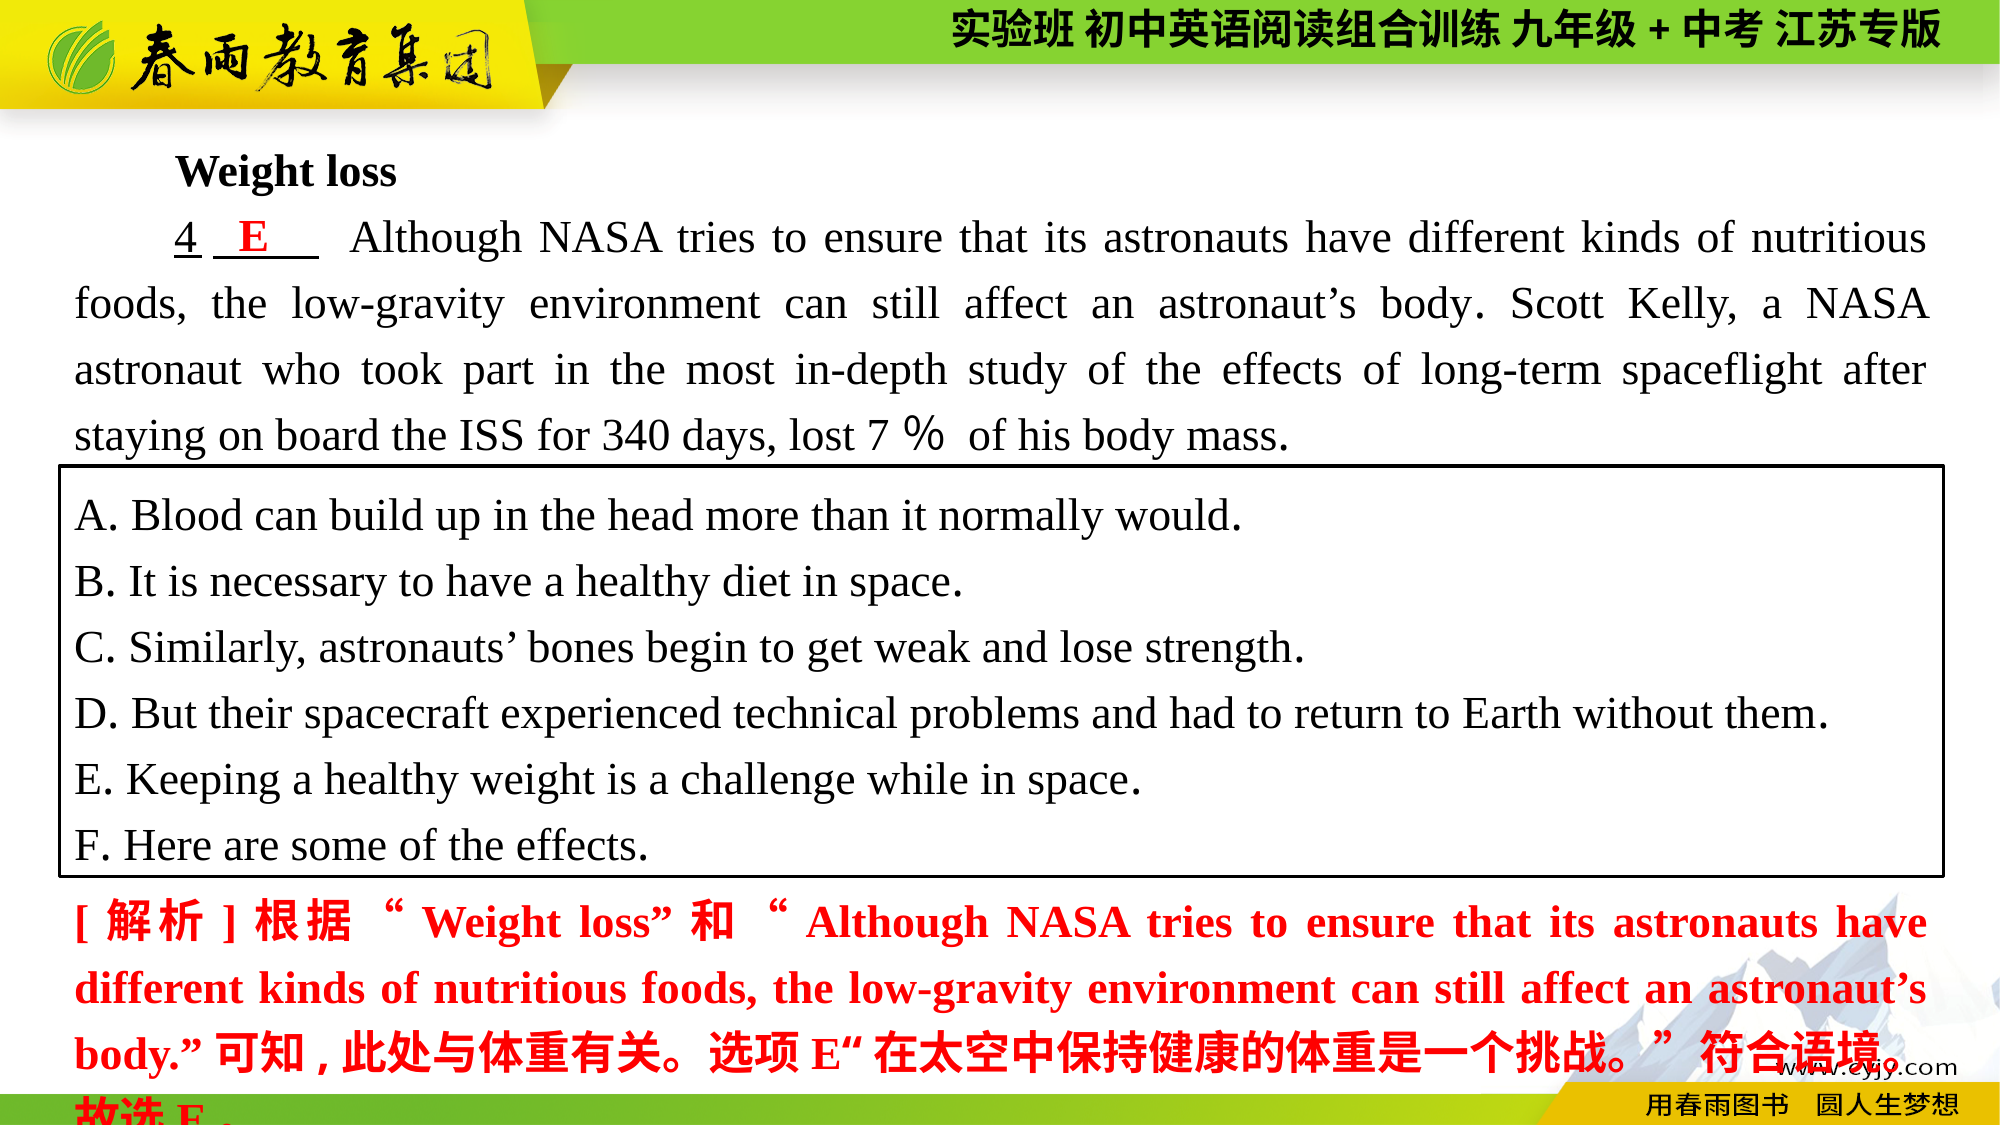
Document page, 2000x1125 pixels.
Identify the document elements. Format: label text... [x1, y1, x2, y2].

text_box [解析]根据“Weight loss”和“Although NASA tries to ensure that its astronauts have different kinds of nutritious foods, the low-gravity environment can still affect an astronaut’s body.”可知,此处与体重有关。选项E“在太空中保持健康的体重是一个挑战。”符合语境。故选E。 [59, 873, 1944, 1125]
list Weight loss 4 Although NASA tries to ensure that its astronauts have different kinds of nutritious foods, the low-gravity environment can still affect an astronaut’s body. Scott Kelly, a NASA astronaut who took part in the most in-depth study of the effects of long-term spaceflight after staying on board the ISS for 340 days, lost 7％ of his body mass. [59, 122, 1944, 465]
text_box E [223, 187, 284, 269]
picture [0, 0, 2000, 1125]
text_box A. Blood can build up in the head more than it normally would. B. It is necessary to have a healthy diet in space. C. Similarly, astronauts’ bones begin to get weak and lose strength. D. But their spacecraft experienced technical problems and had to return to Earth without them. E. Keeping a healthy weight is a challenge while in space. F. Here are some of the effects. [59, 466, 1944, 873]
